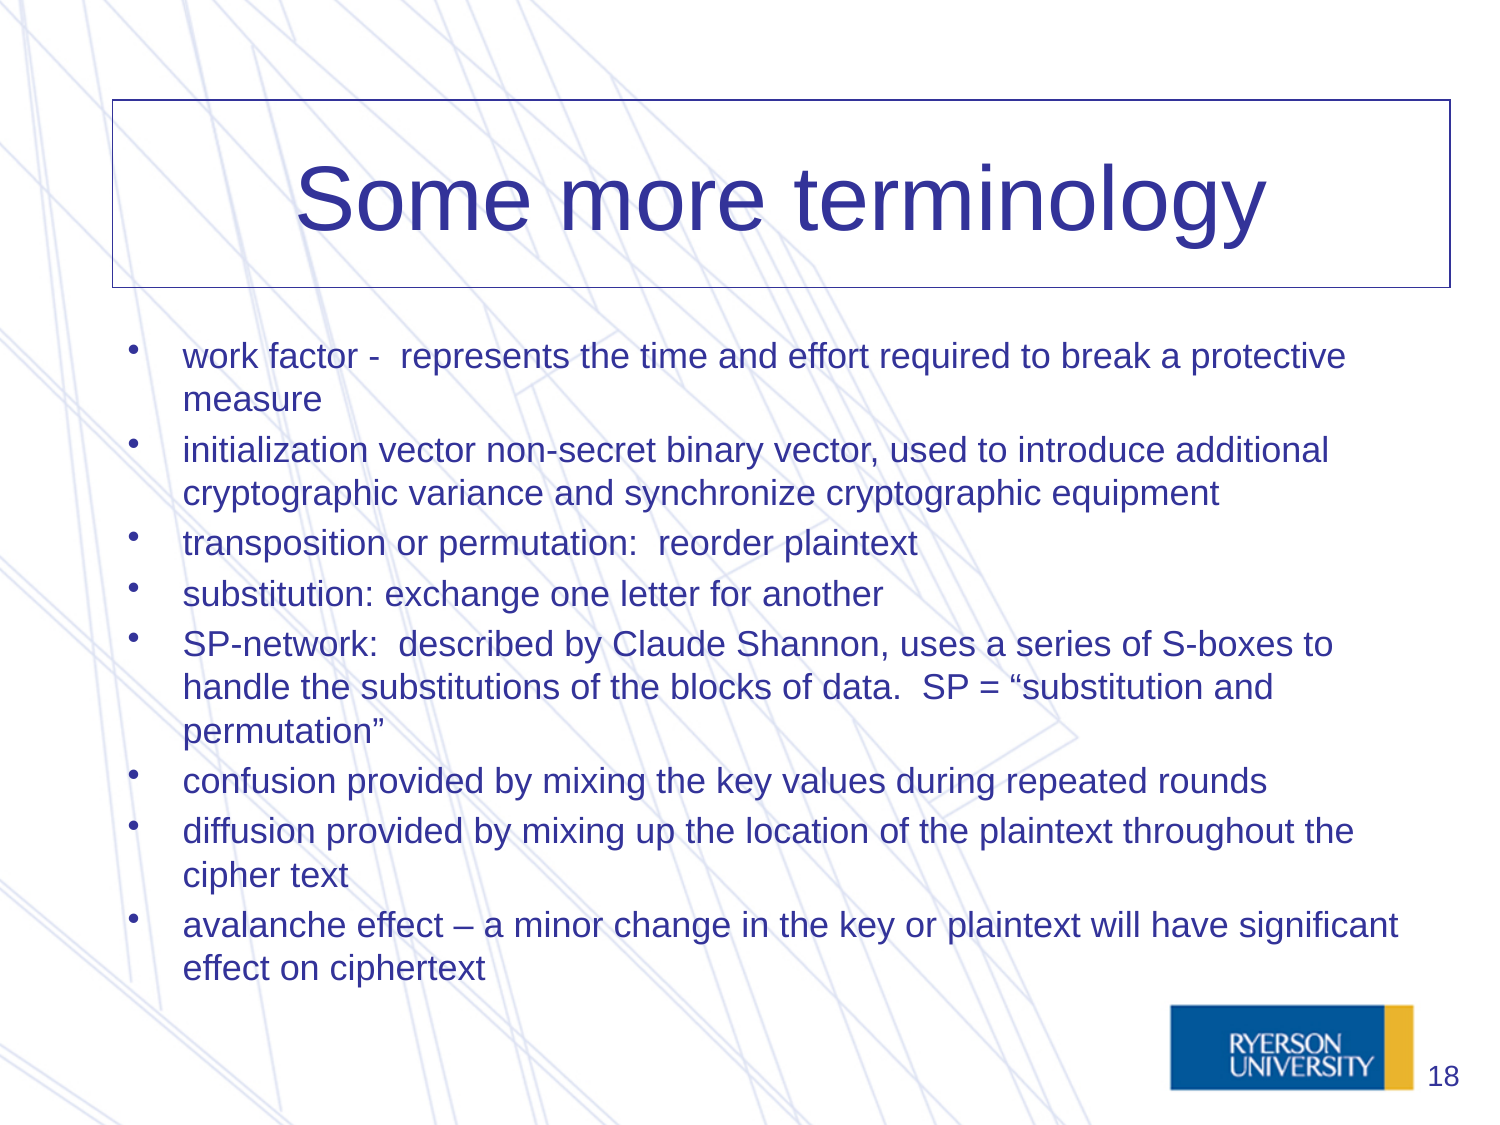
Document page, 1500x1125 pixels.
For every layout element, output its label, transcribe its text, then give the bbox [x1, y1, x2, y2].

title Some more terminology [112, 99, 1451, 288]
picture [0, 0, 1500, 1125]
slide_number 18 [1399, 1049, 1476, 1113]
list work factor - represents the time and effort required to break a protective measure initialization vector non-secret binary vector, used to introduce additional cryptographic variance and synchronize cryptographic equipment transposition or permutation: reorder plaintext substitution: exchange one letter for another SP-network: described by Claude Shannon, uses a series of S-boxes to handle the substitutions of the blocks of data. SP = “substitution and permutation” confusion provided by mixing the key values during repeated rounds diffusion provided by mixing up the location of the plaintext throughout the cipher text avalanche effect – a minor change in the key or plaintext will have significant effect on ciphertext [112, 324, 1451, 1001]
